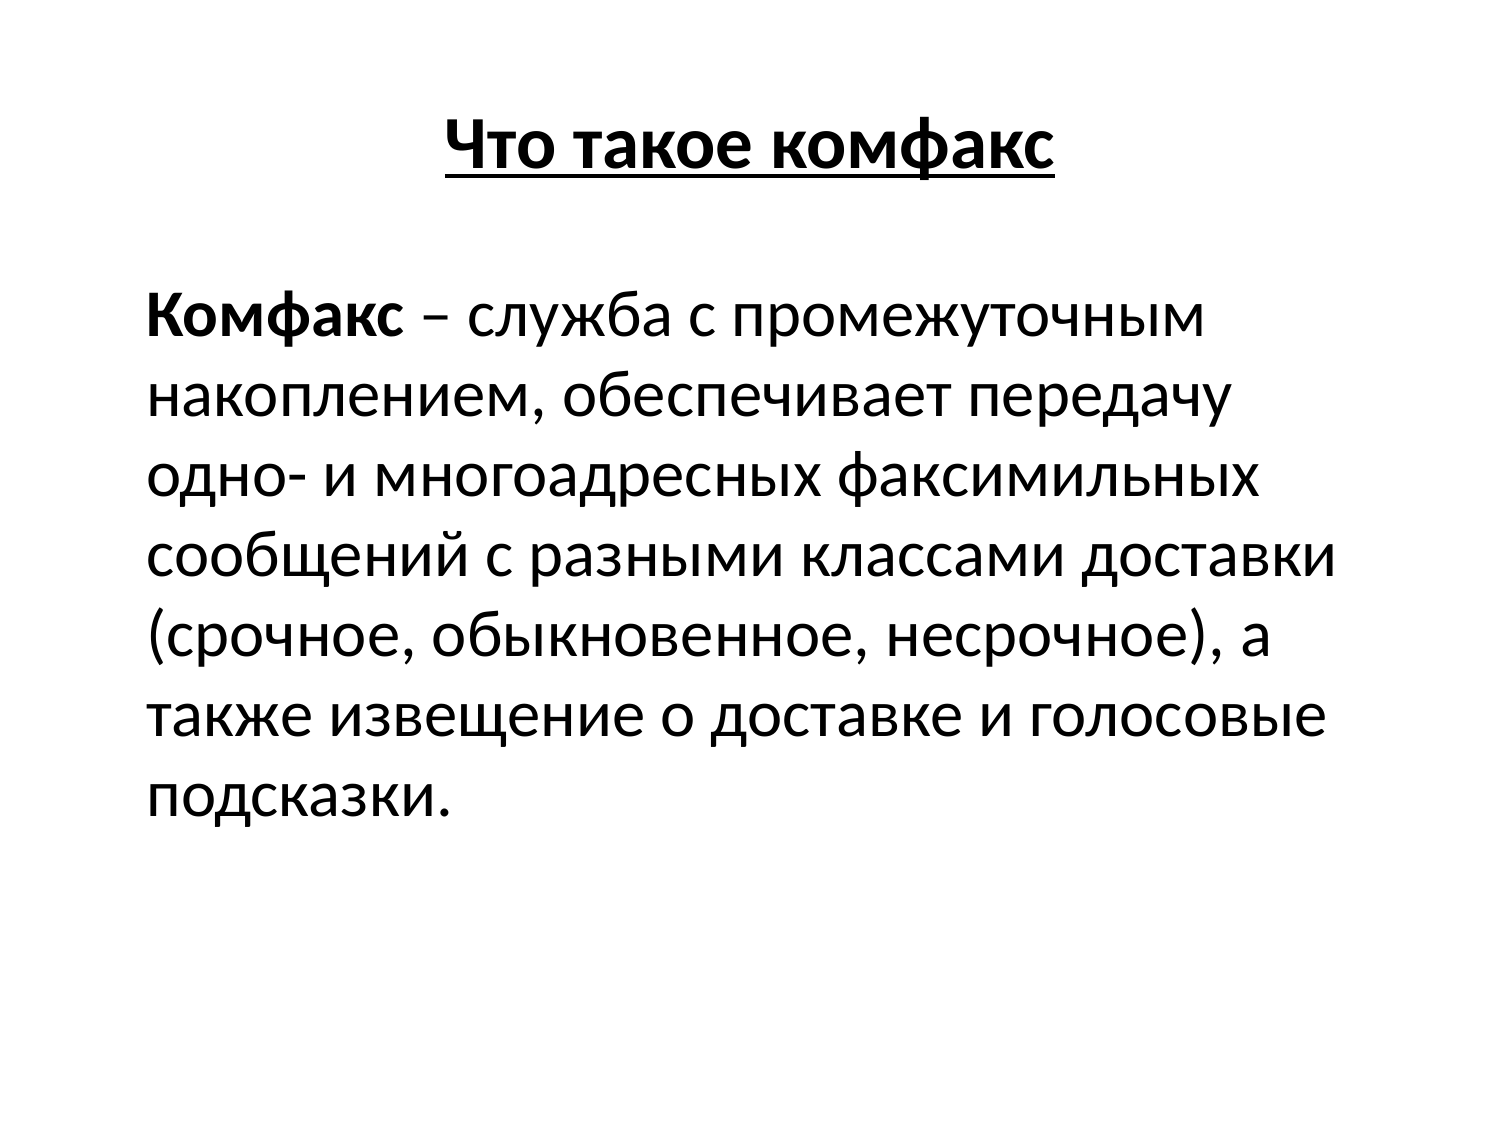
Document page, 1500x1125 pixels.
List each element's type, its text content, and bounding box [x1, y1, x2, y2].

list Комфакс – служба с промежуточным накоплением, обеспечивает передачу одно- и многоадресных факсимильных сообщений с разными классами доставки (срочное, обыкновенное, несрочное), а также извещение о доставке и голосовые подсказки. [75, 262, 1425, 1005]
title Что такое комфакс [75, 45, 1425, 233]
